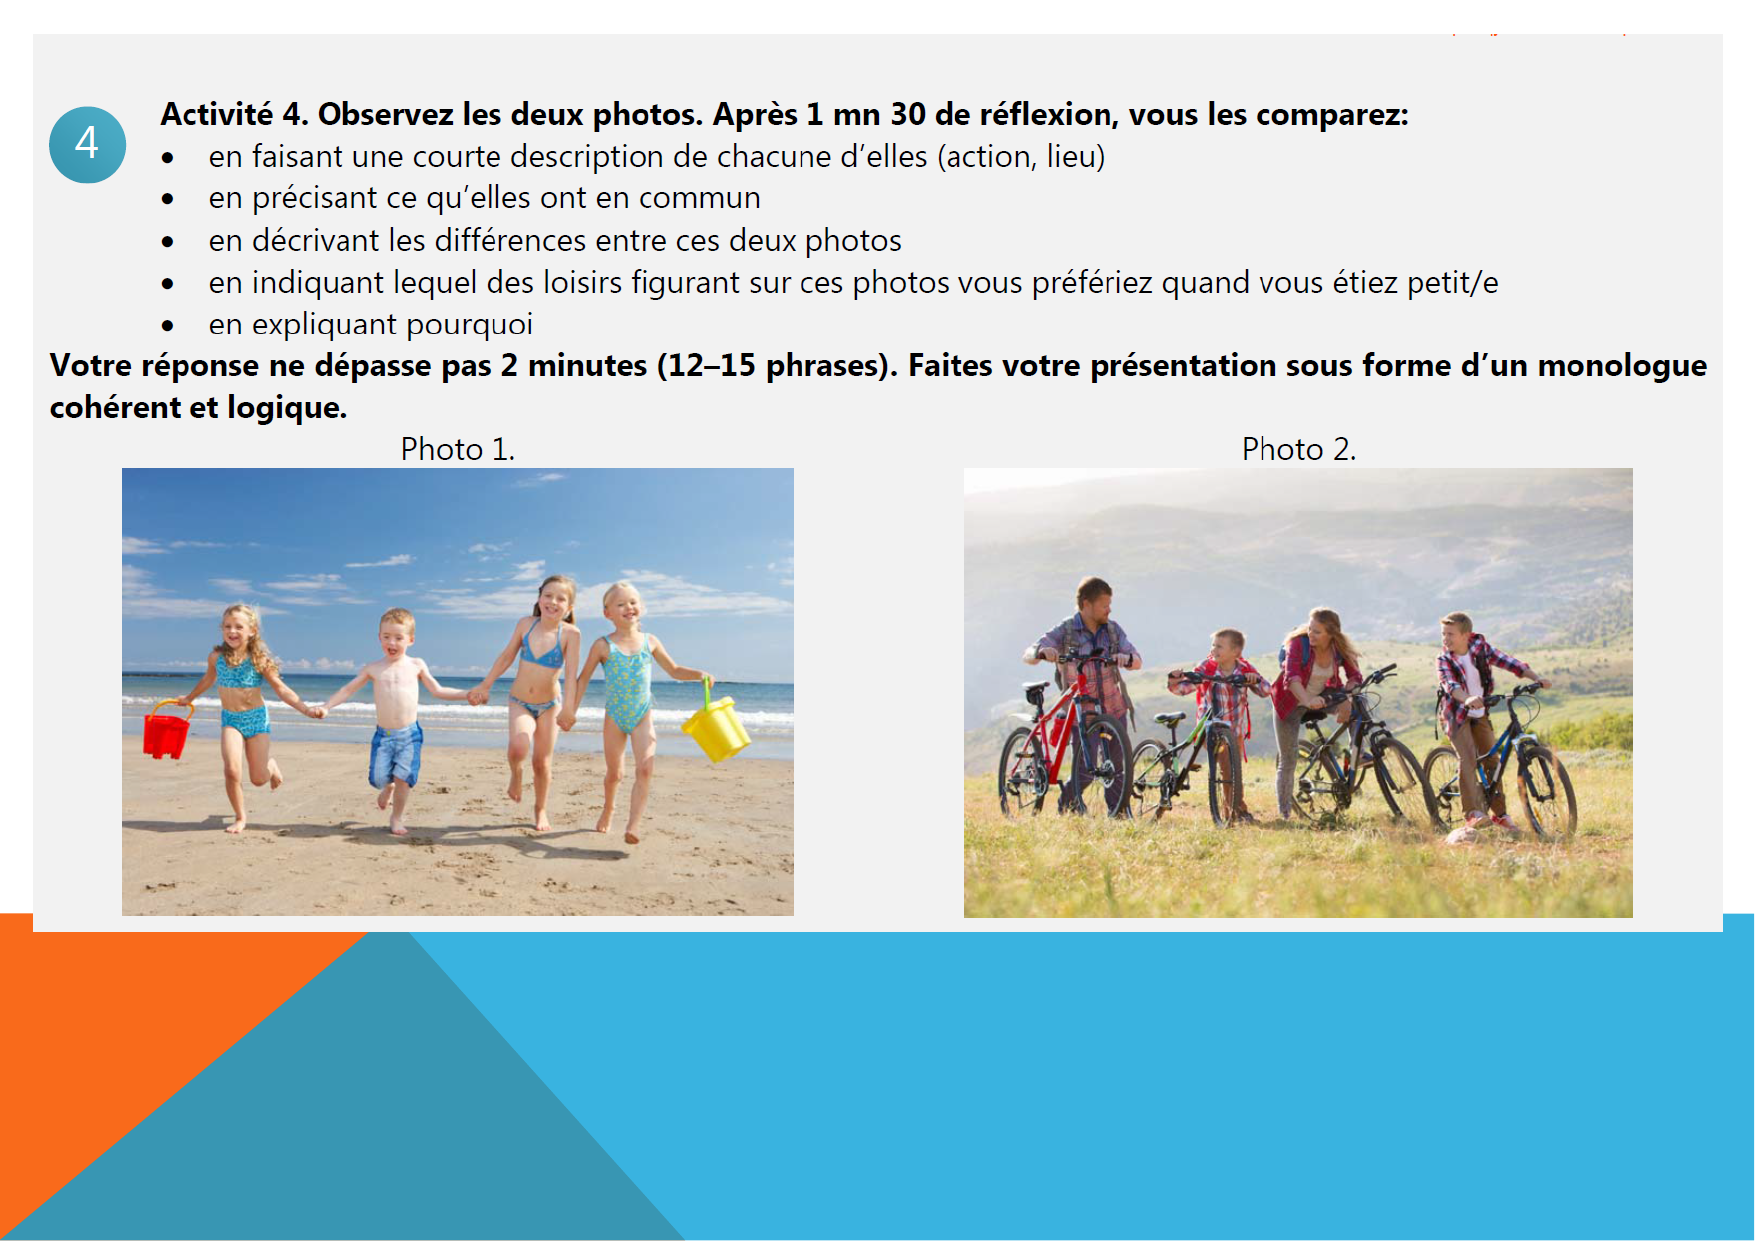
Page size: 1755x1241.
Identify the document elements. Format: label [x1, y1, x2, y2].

picture [32, 33, 1723, 933]
